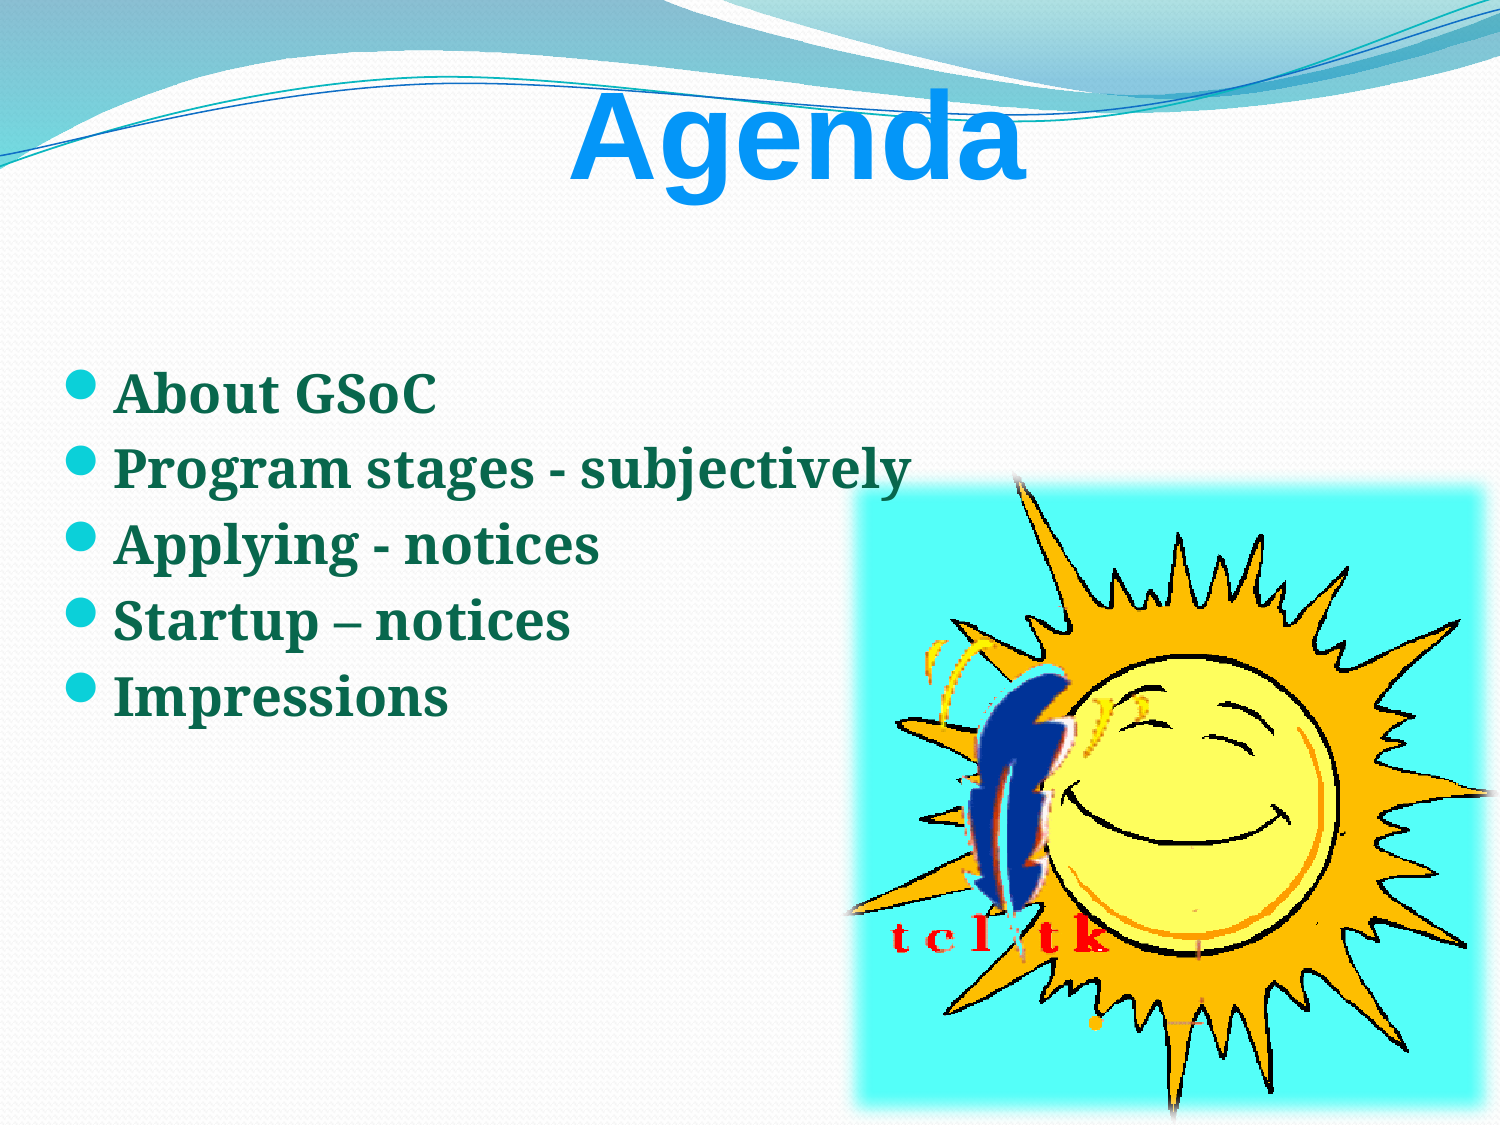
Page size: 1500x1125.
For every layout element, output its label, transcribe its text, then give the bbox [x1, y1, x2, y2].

list About GSoC Program stages - subjectively Applying - notices Startup – notices Impressions [46, 351, 1397, 1094]
picture [838, 468, 1500, 1125]
text_box Agenda [152, 46, 1442, 212]
